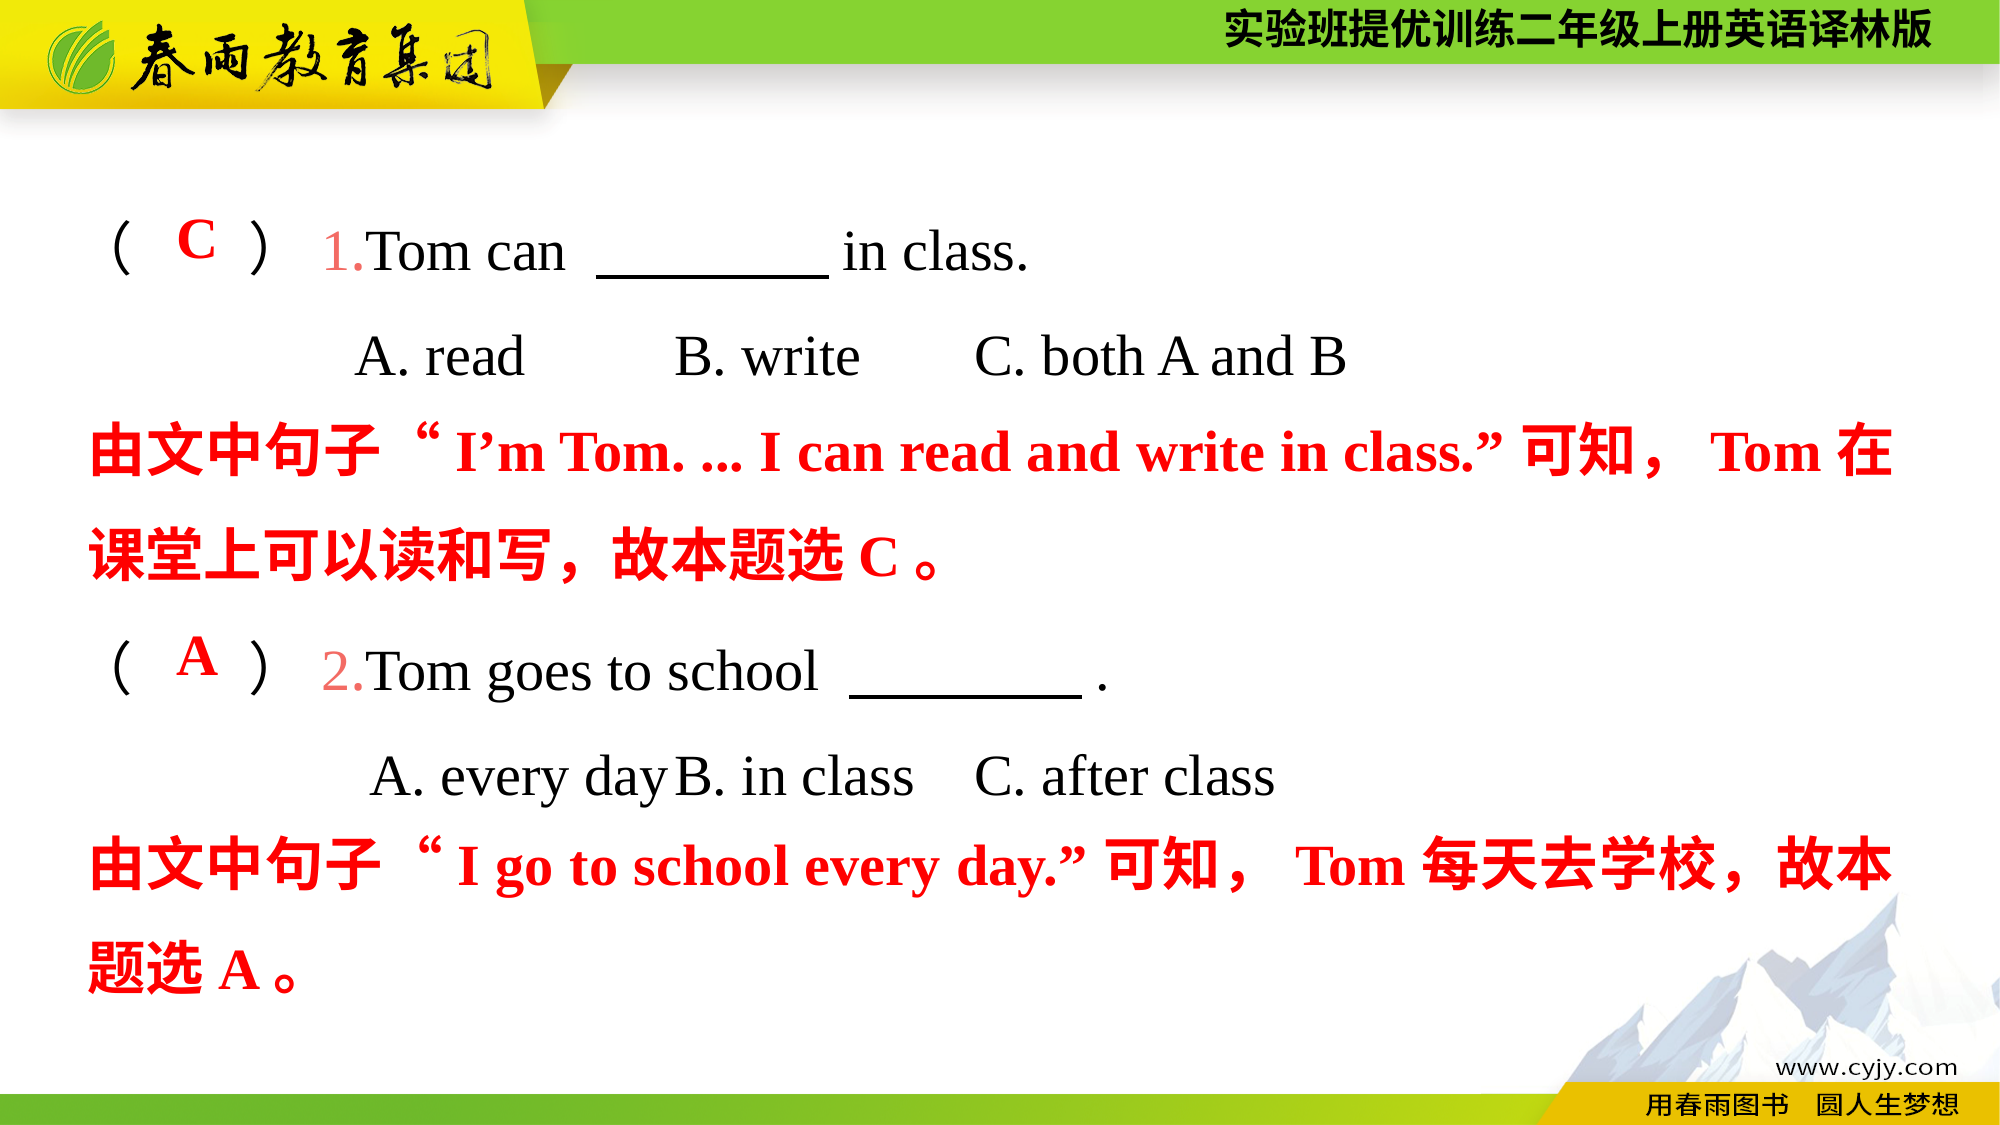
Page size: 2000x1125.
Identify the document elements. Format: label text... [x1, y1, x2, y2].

text_box 由文中句子“I go to school every day.”可知，Tom每天去学校，故本题选A。 [72, 784, 1910, 1009]
text_box 由文中句子“I’m Tom. ... I can read and write in class.”可知，Tom在课堂上可以读和写，故本题选C。 [72, 370, 1910, 596]
text_box A [161, 609, 234, 695]
list （ ）1.Tom can in class. A. read B. write C. both A and B （ ）2.Tom goes to school . A. every day B. in class C. after class [59, 169, 1944, 821]
text_box C [161, 193, 234, 278]
picture [0, 0, 2000, 1125]
